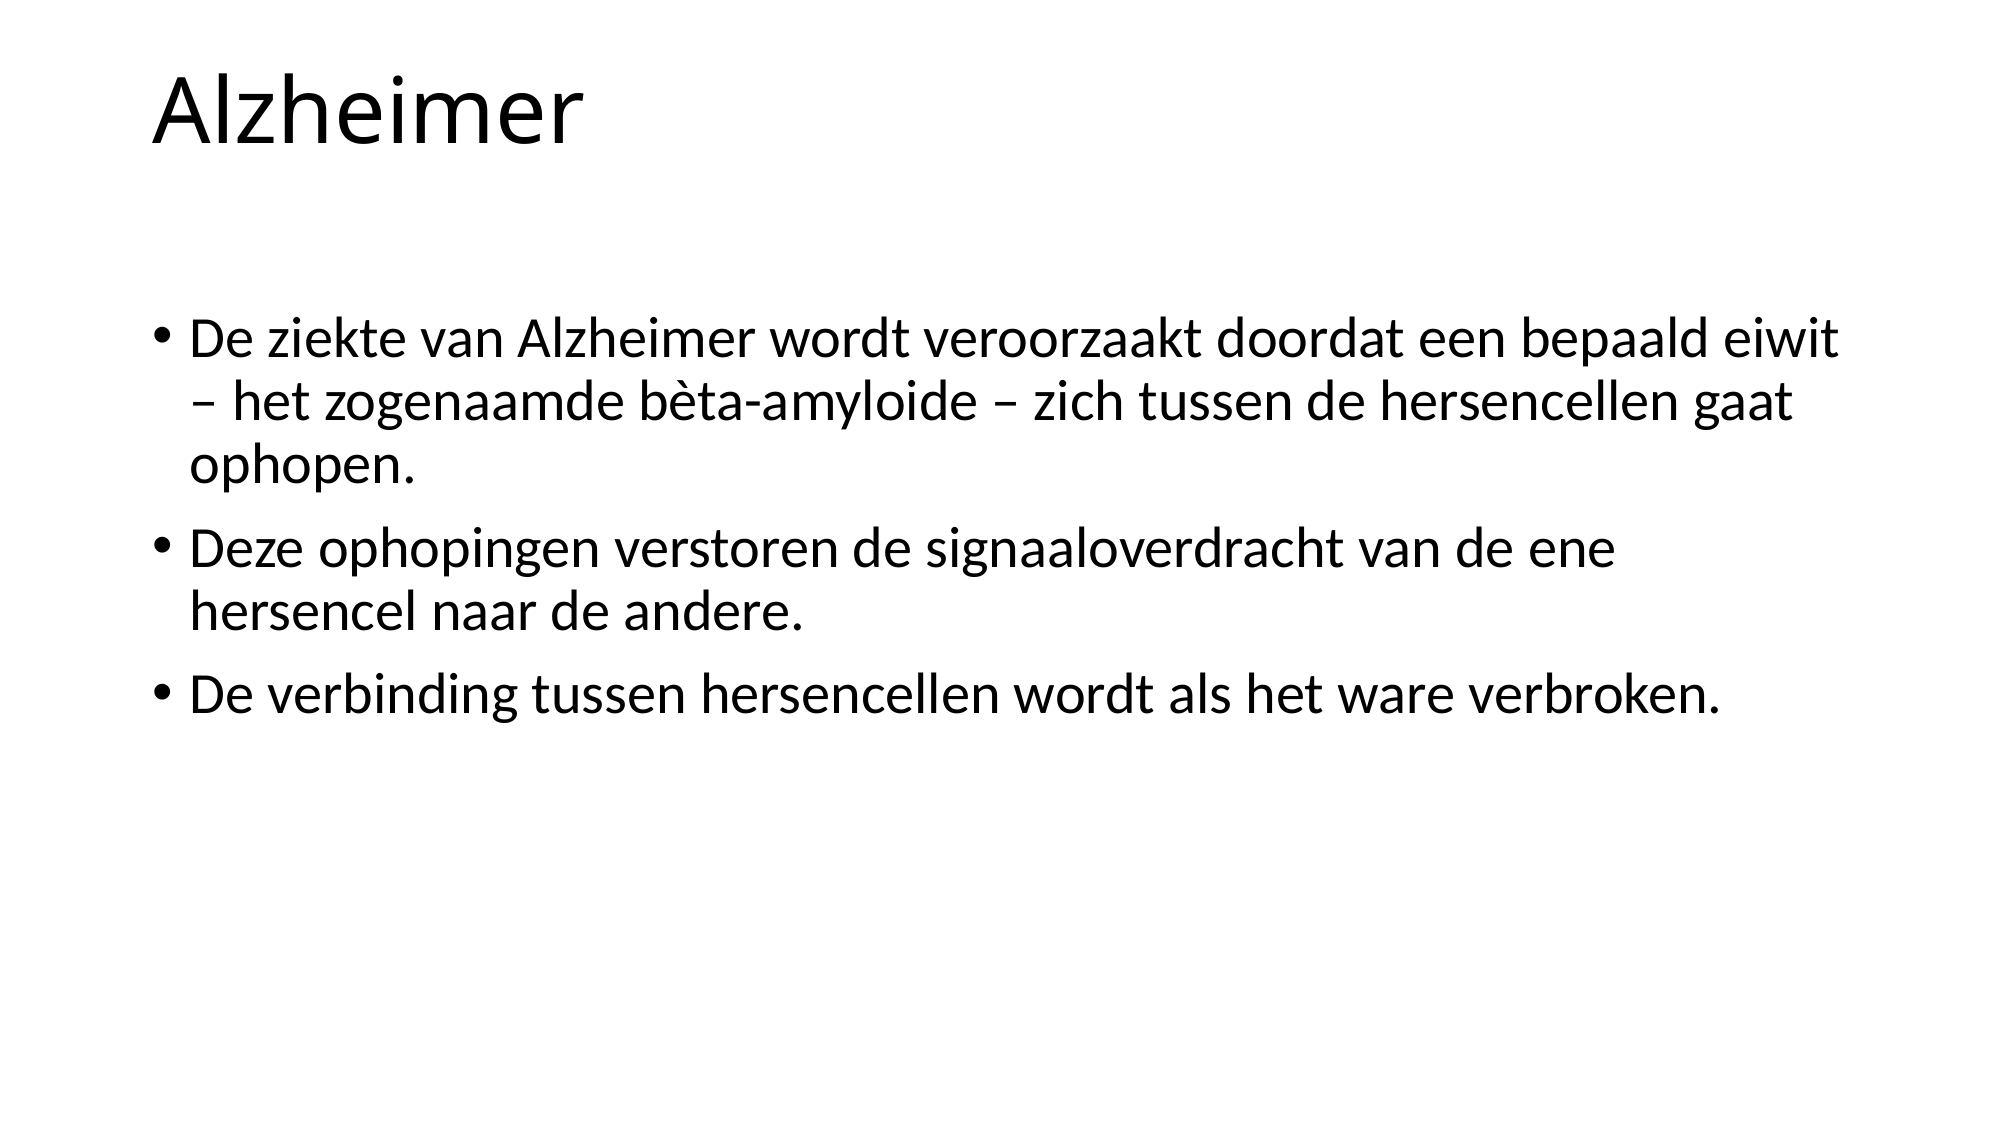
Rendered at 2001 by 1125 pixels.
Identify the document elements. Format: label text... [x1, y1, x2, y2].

list De ziekte van Alzheimer wordt veroorzaakt doordat een bepaald eiwit – het zogenaamde bèta-amyloide – zich tussen de hersencellen gaat ophopen. Deze ophopingen verstoren de signaaloverdracht van de ene hersencel naar de andere. De verbinding tussen hersencellen wordt als het ware verbroken. [137, 299, 1863, 1014]
title Alzheimer [137, 59, 1863, 278]
